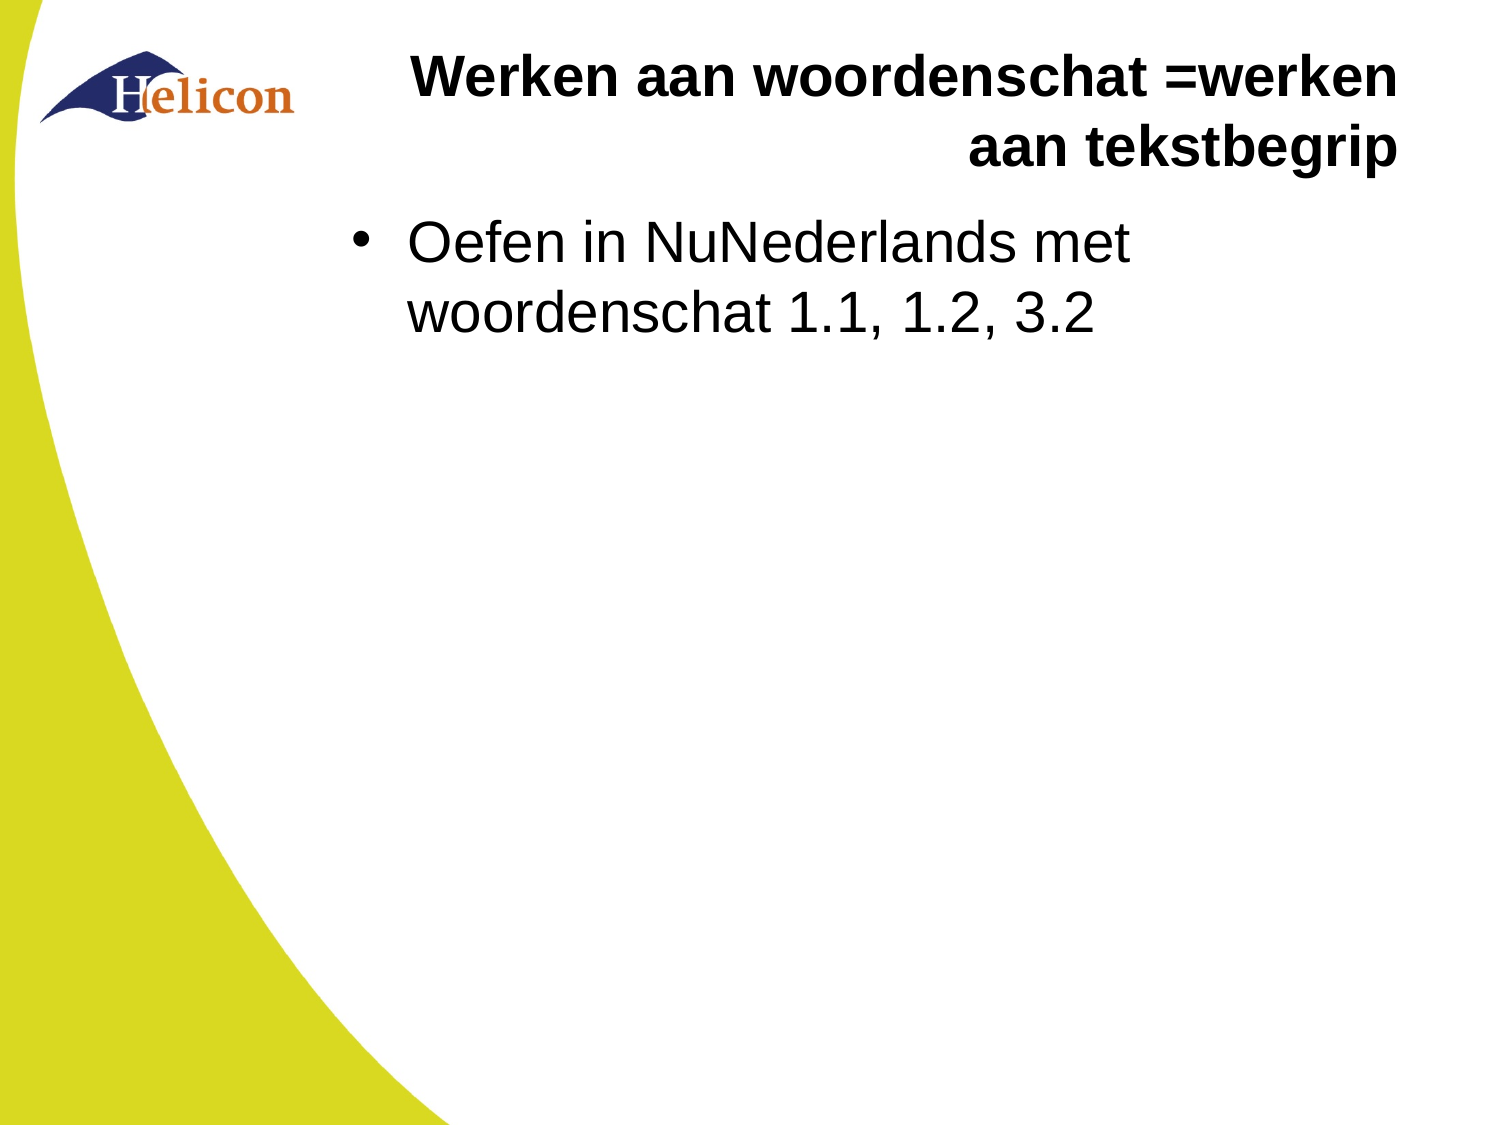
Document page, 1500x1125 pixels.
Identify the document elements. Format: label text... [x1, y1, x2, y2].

picture [0, 0, 1500, 1125]
title Werken aan woordenschat =werken aan tekstbegrip [324, 54, 1415, 161]
list Oefen in NuNederlands met woordenschat 1.1, 1.2, 3.2 [336, 196, 1425, 1005]
